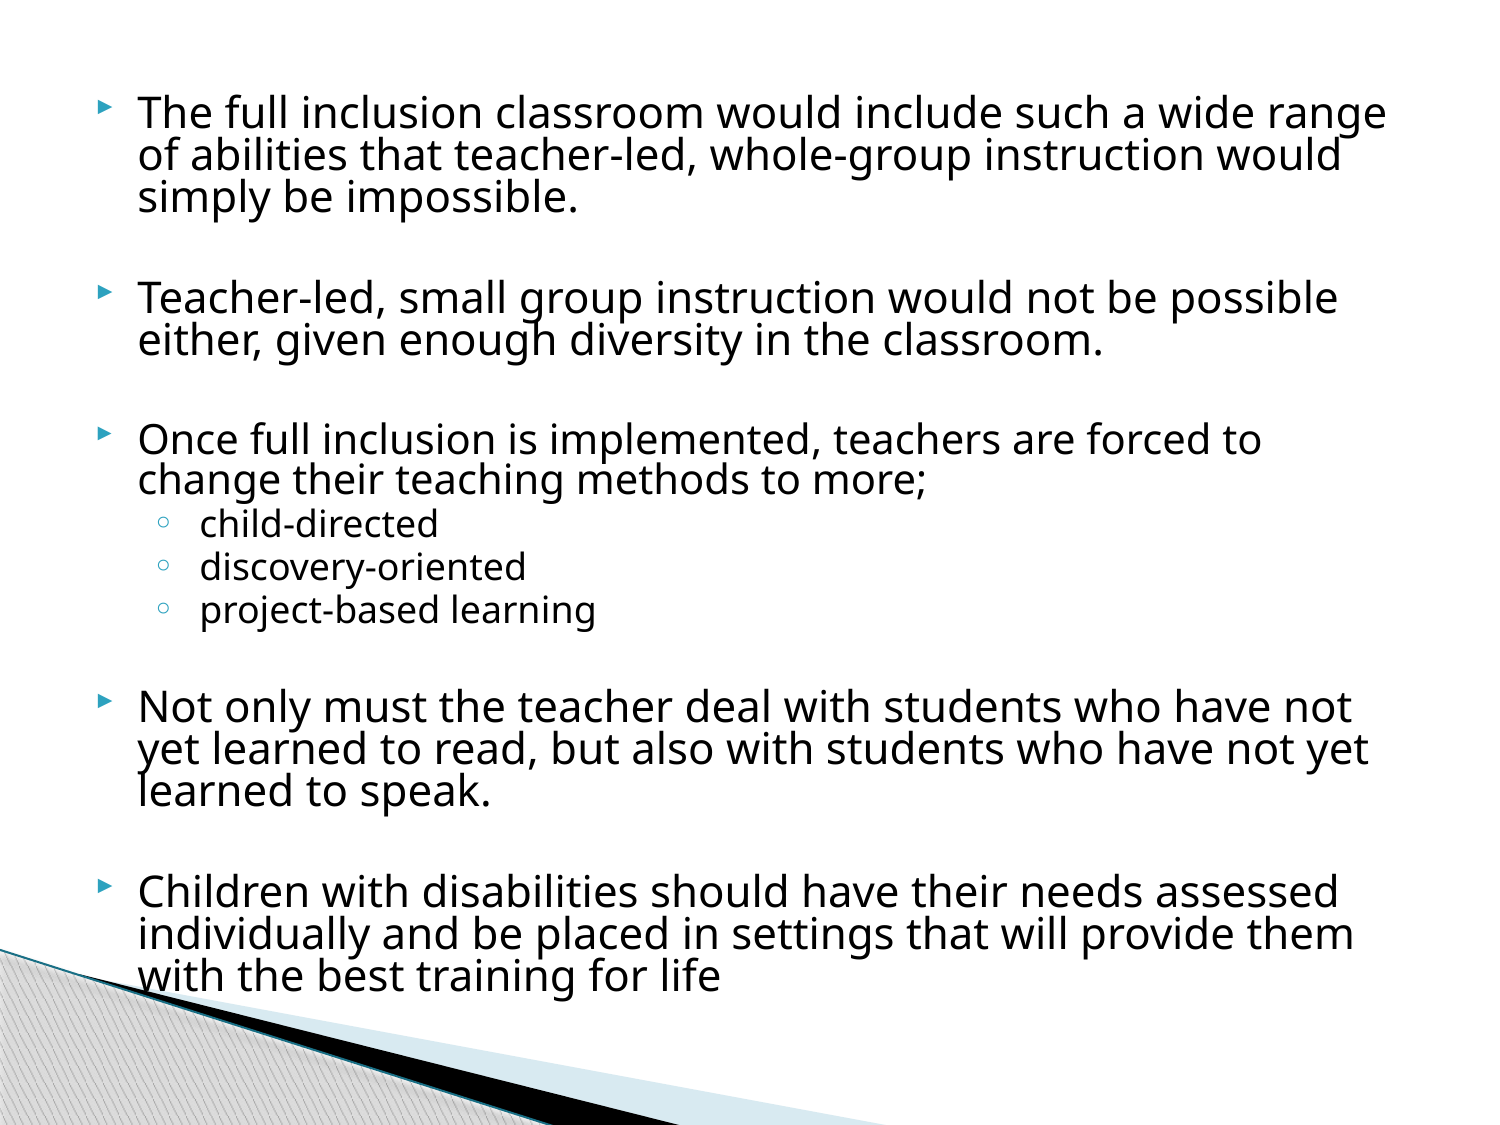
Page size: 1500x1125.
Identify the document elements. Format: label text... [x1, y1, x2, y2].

list The full inclusion classroom would include such a wide range of abilities that teacher-led, whole-group instruction would simply be impossible. Teacher-led, small group instruction would not be possible either, given enough diversity in the classroom. Once full inclusion is implemented, teachers are forced to change their teaching methods to more; child-directed discovery-oriented project-based learning Not only must the teacher deal with students who have not yet learned to read, but also with students who have not yet learned to speak. Children with disabilities should have their needs assessed individually and be placed in settings that will provide them with the best training for life [62, 87, 1413, 1036]
